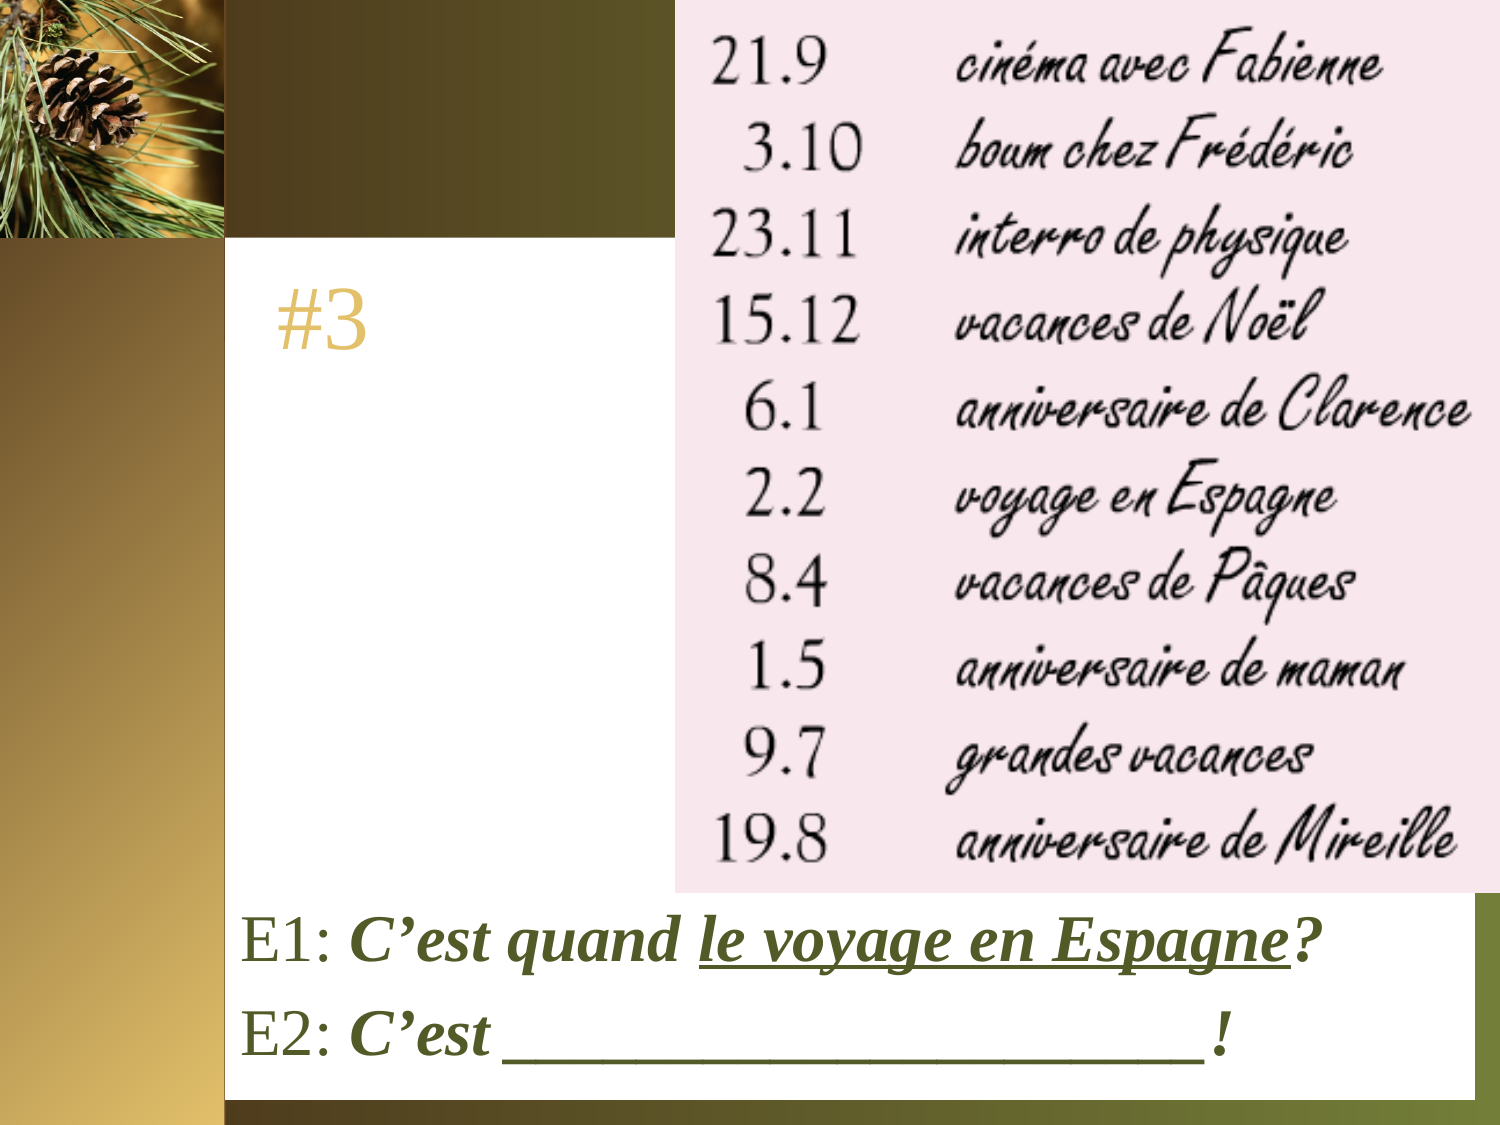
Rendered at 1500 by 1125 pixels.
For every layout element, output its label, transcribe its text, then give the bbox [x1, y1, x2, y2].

picture [0, 0, 224, 238]
list E1: C’est quand le voyage en Espagne? E2: C’est _____________________! [224, 887, 1500, 1088]
picture [674, 0, 1500, 893]
title #3 [262, 249, 669, 463]
